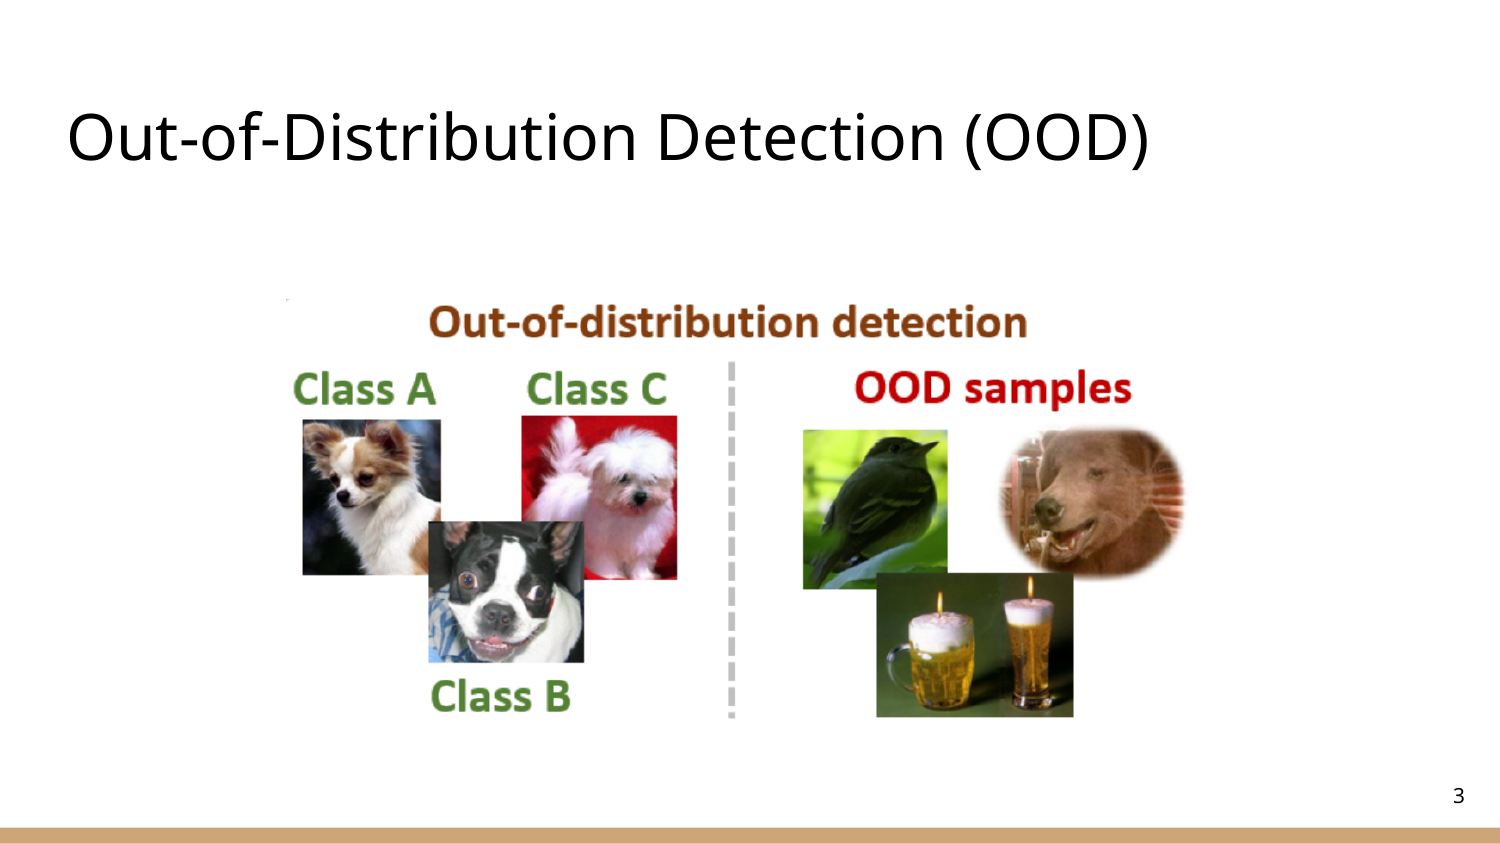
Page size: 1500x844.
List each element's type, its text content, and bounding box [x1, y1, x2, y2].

title Out-of-Distribution Detection (OOD) [51, 51, 1449, 189]
slide_number ‹#› [1389, 764, 1480, 830]
picture [285, 299, 1214, 725]
